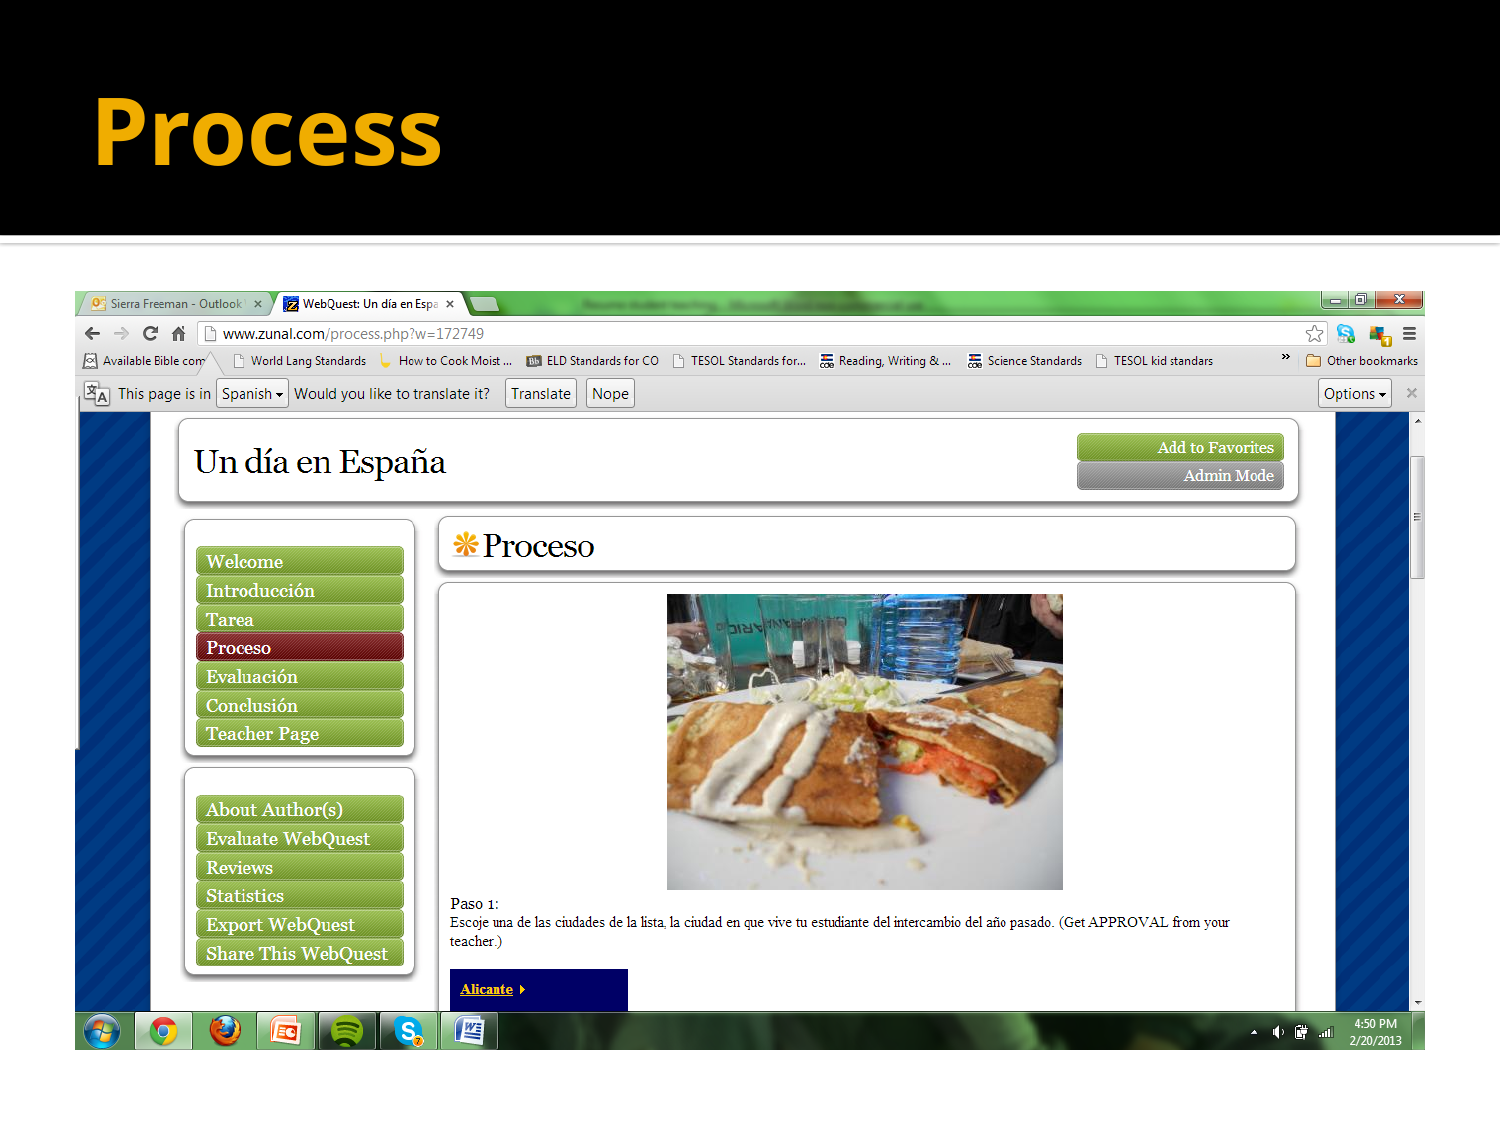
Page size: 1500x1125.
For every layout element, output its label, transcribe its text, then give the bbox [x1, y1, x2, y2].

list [75, 291, 1425, 1050]
title Process [75, 25, 1425, 231]
